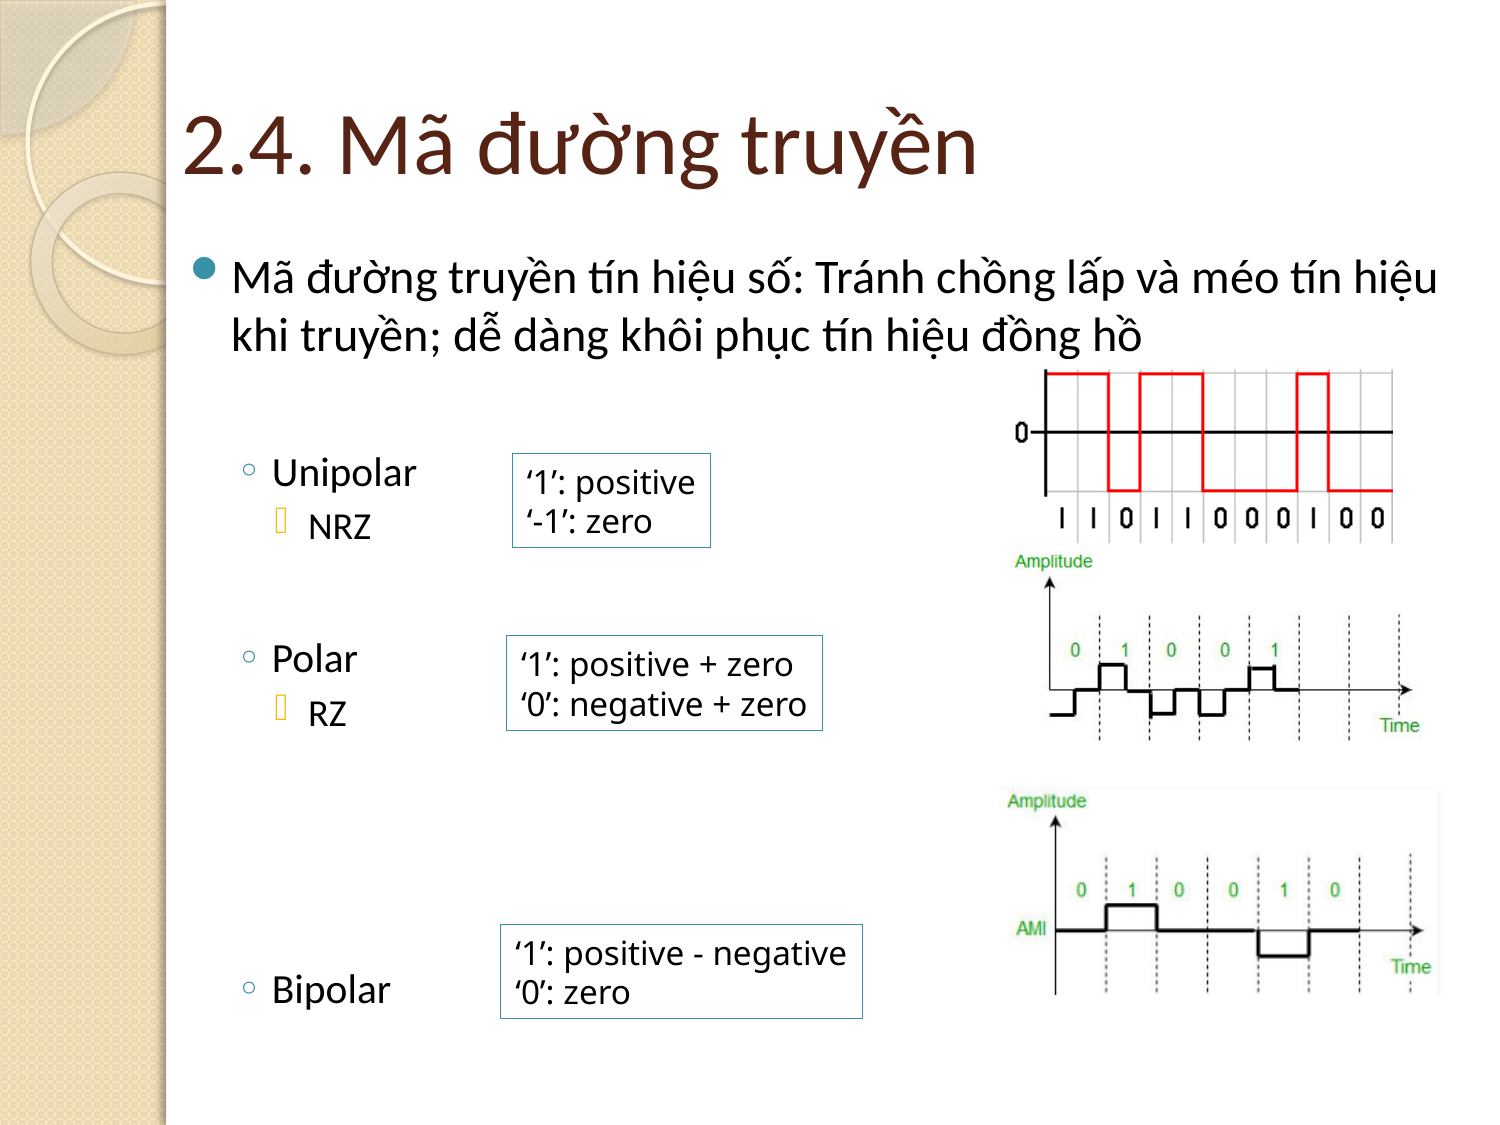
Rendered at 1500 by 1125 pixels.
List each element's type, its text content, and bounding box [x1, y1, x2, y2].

title 2.4. Mã đường truyền [166, 45, 1466, 233]
list Mã đường truyền tín hiệu số: Tránh chồng lấp và méo tín hiệu khi truyền; dễ dàng khôi phục tín hiệu đồng hồ Unipolar NRZ Polar RZ Bipolar [162, 237, 1466, 1025]
text_box ‘1’: positive - negative ‘0’: zero [500, 924, 863, 1019]
picture [1010, 359, 1427, 771]
text_box ‘1’: positive ‘-1’: zero [512, 453, 711, 548]
text_box ‘1’: positive + zero ‘0’: negative + zero [506, 635, 823, 731]
picture [997, 784, 1465, 995]
